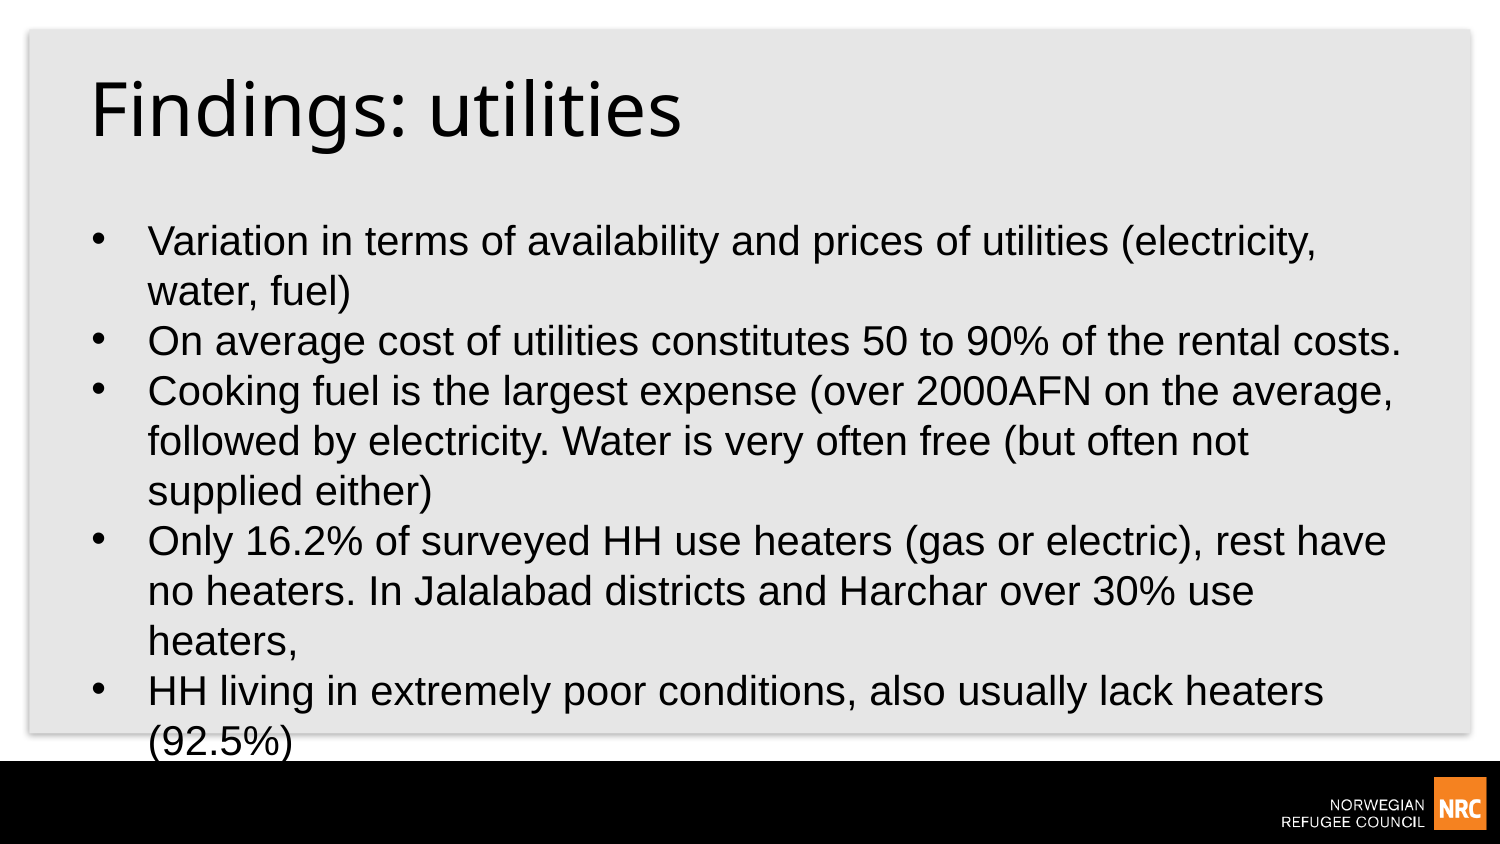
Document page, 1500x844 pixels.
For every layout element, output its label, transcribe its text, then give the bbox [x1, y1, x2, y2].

title Findings: utilities [75, 54, 1425, 196]
subtitle Variation in terms of availability and prices of utilities (electricity, water, fuel) On average cost of utilities constitutes 50 to 90% of the rental costs. Cooking fuel is the largest expense (over 2000AFN on the average, followed by electricity. Water is very often free (but often not supplied either) Only 16.2% of surveyed HH use heaters (gas or electric), rest have no heaters. In Jalalabad districts and Harchar over 30% use heaters, HH living in extremely poor conditions, also usually lack heaters (92.5%) [76, 206, 1425, 689]
